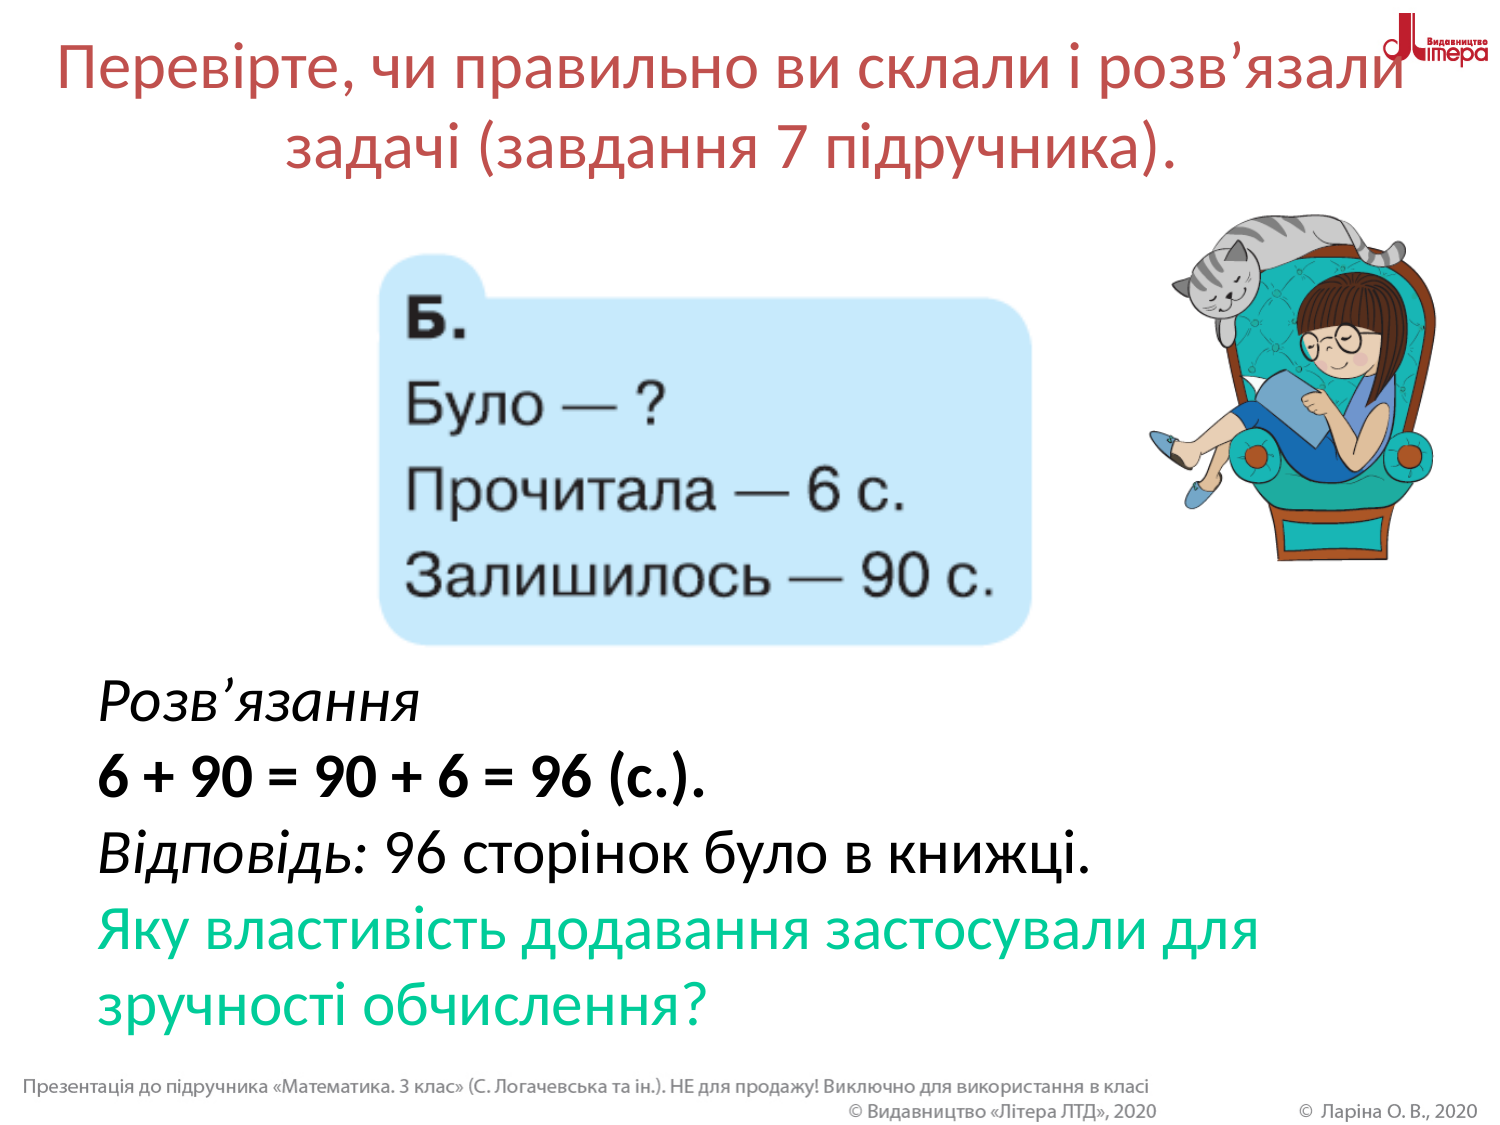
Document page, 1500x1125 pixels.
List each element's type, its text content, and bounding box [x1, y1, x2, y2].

text_box Розв’язання 6 + 90 = 90 + 6 = 96 (с.). Відповідь: 96 сторінок було в книжці. Яку властивість додавання застосували для зручності обчислення? [82, 649, 1394, 1047]
picture [0, 0, 1500, 1125]
title Перевірте, чи правильно ви склали і розв’язали задачі (завдання 7 підручника). [29, 19, 1436, 185]
